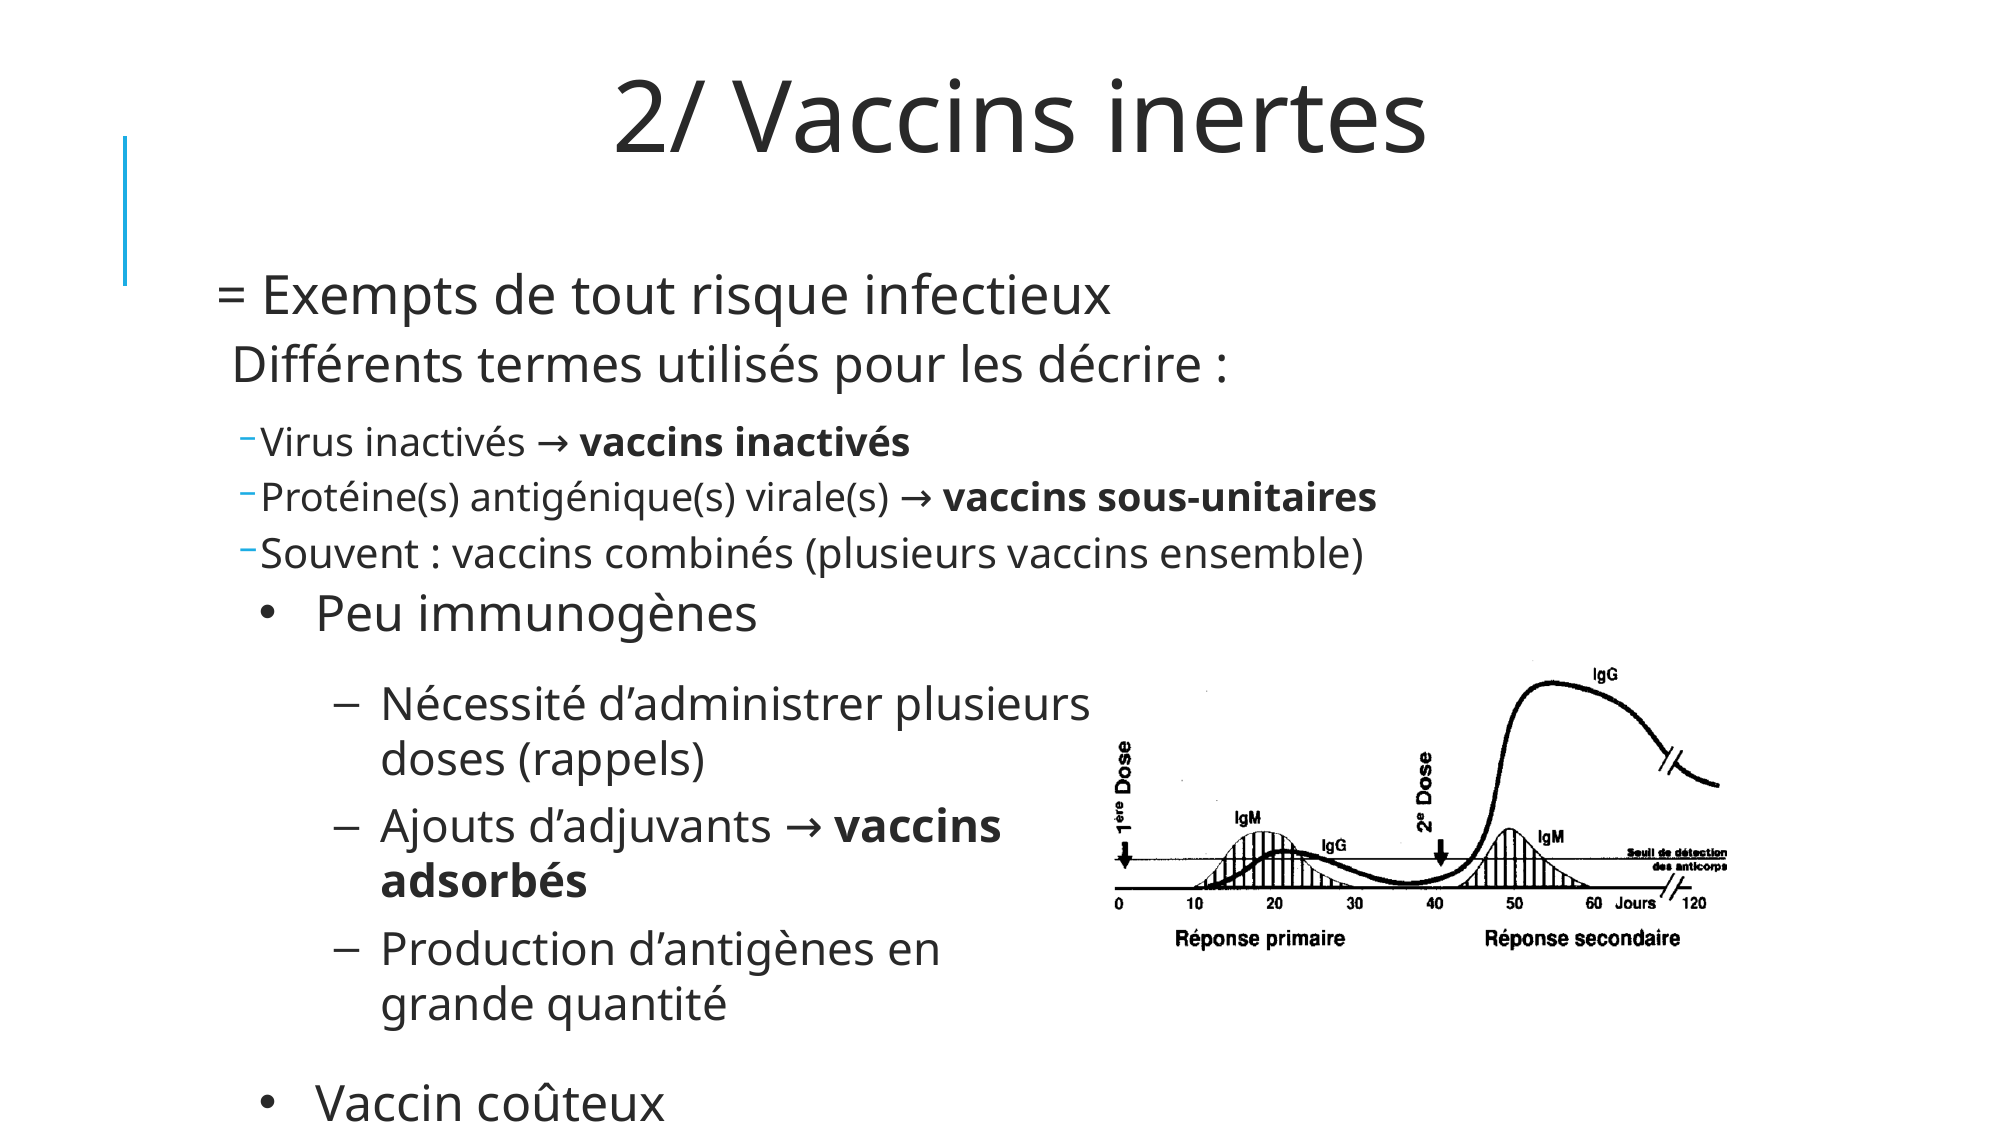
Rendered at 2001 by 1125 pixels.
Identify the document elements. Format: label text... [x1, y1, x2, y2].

text_box Peu immunogènes Nécessité d’administrer plusieurs doses (rappels) Ajouts d’adjuvants → vaccins adsorbés Production d’antigènes en grande quantité Vaccin coûteux [243, 574, 1119, 1125]
text_box 2/ Vaccins inertes [597, 54, 1639, 171]
list = Exempts de tout risque infectieux Différents termes utilisés pour les décrire : Virus inactivés → vaccins inactivés Protéine(s) antigénique(s) virale(s) → vaccins sous-unitaires Souvent : vaccins combinés (plusieurs vaccins ensemble) [209, 260, 1639, 970]
picture [1105, 656, 1751, 955]
